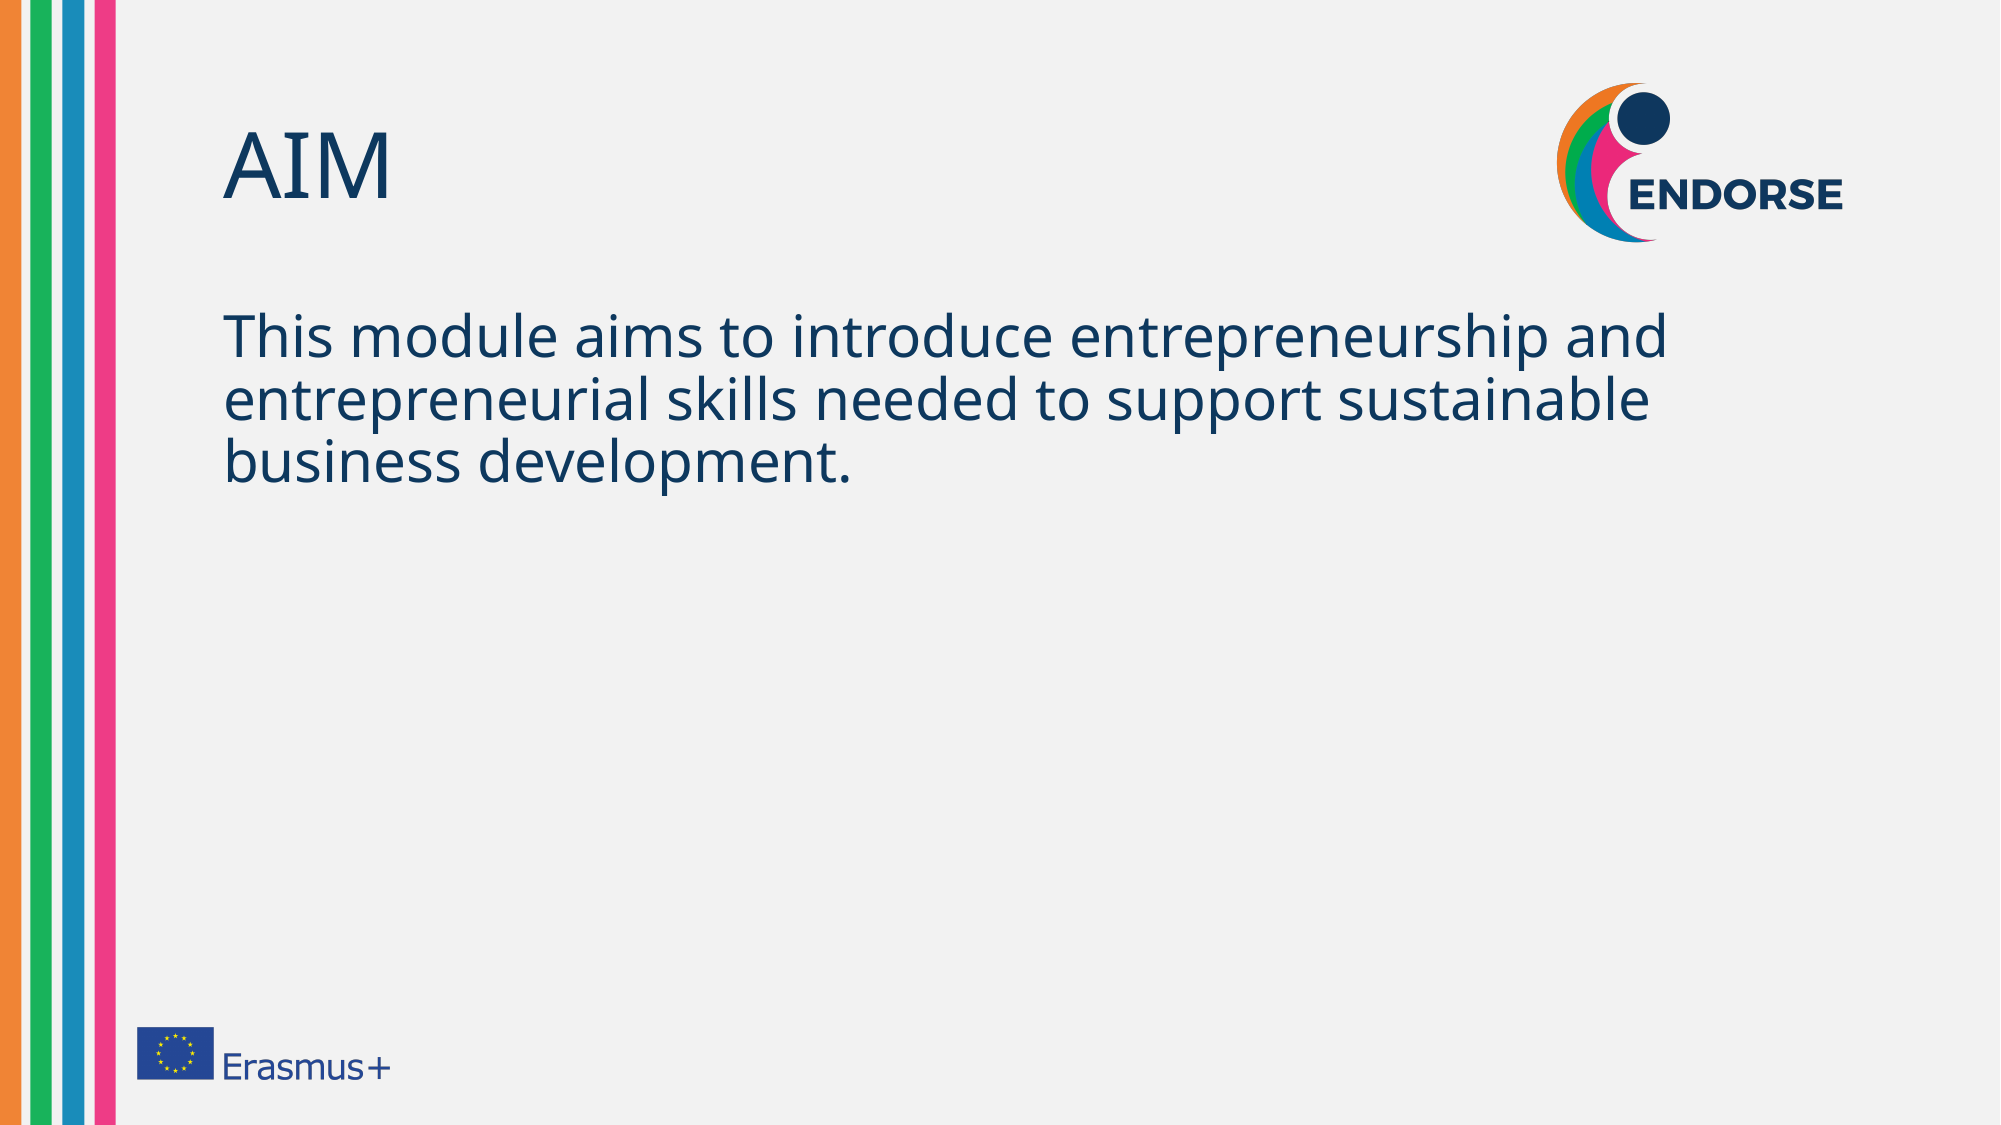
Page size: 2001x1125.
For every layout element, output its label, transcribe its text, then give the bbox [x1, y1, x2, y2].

picture [137, 1027, 390, 1080]
list This module aims to introduce entrepreneurship and entrepreneurial skills needed to support sustainable business development. [208, 299, 1863, 1014]
picture [1532, 59, 1863, 266]
title AIM [208, 59, 1522, 278]
